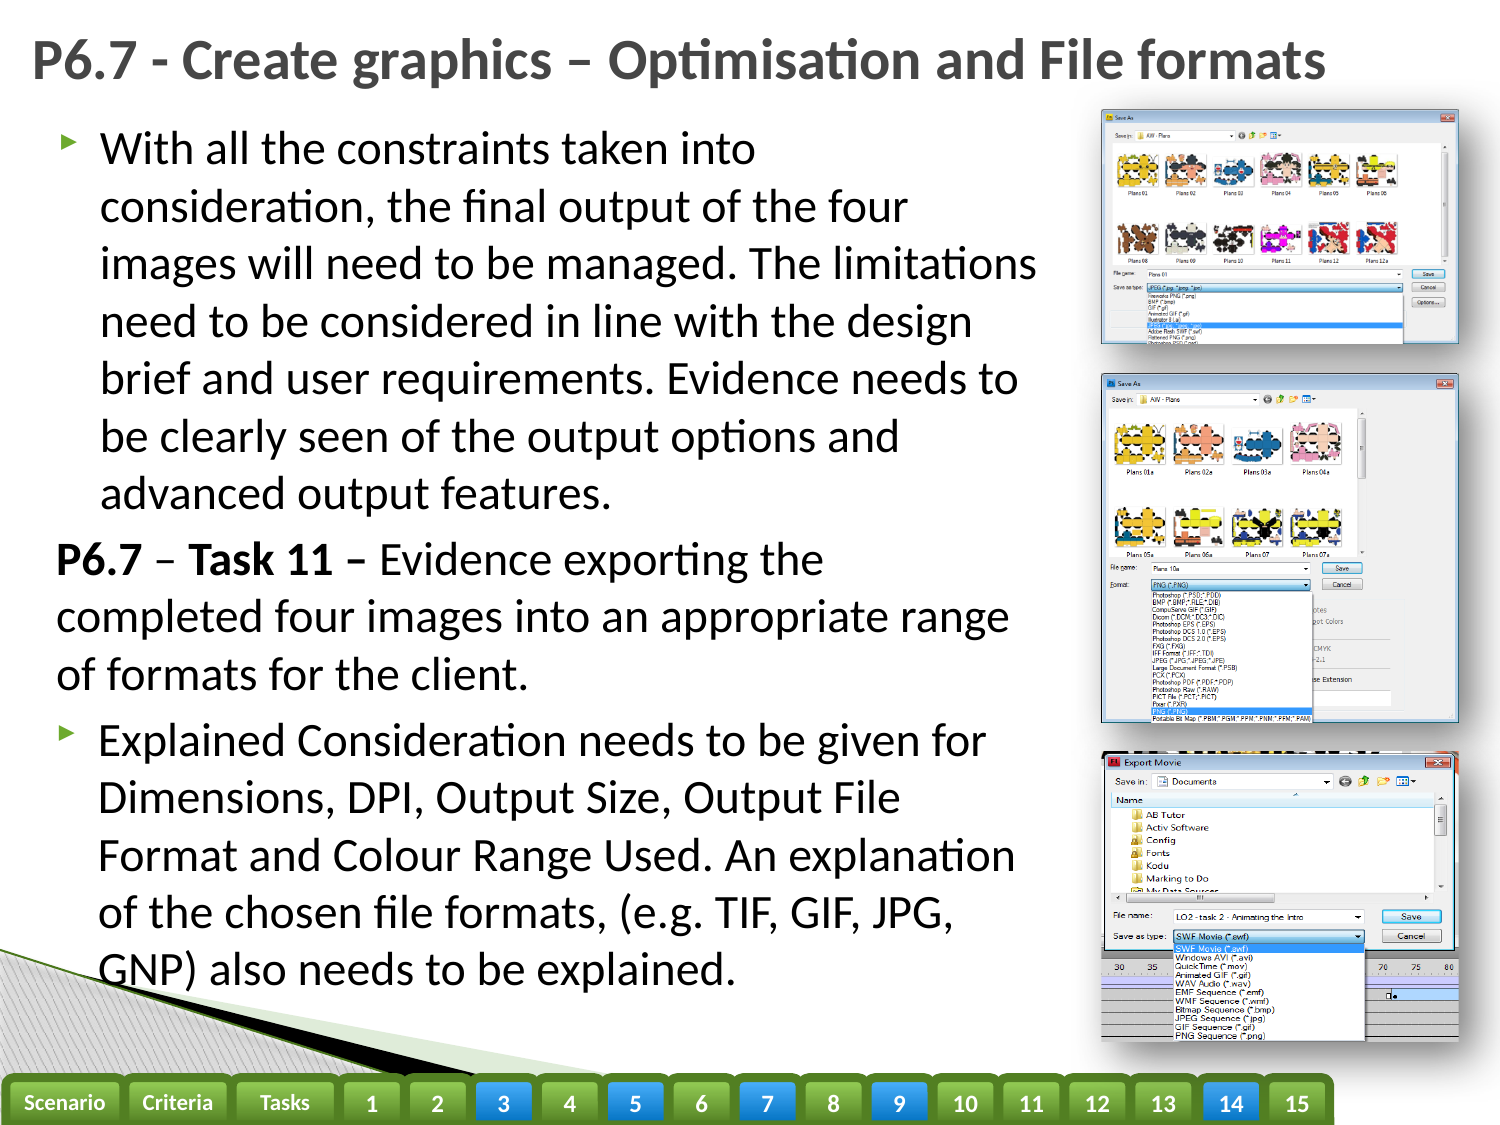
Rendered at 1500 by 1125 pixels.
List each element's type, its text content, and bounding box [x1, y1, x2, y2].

picture [1100, 109, 1459, 344]
picture [1100, 373, 1459, 723]
list With all the constraints taken into consideration, the final output of the four images will need to be managed. The limitations need to be considered in line with the design brief and user requirements. Evidence needs to be clearly seen of the output options and advanced output features. P6.7 – Task 11 – Evidence exporting the completed four images into an appropriate range of formats for the client. Explained Consideration needs to be given for Dimensions, DPI, Output Size, Output File Format and Colour Range Used. An explanation of the chosen file formats, (e.g. TIF, GIF, JPG, GNP) also needs to be explained. [41, 109, 1058, 1024]
picture [1100, 751, 1459, 1042]
text_box P6.7 - Create graphics – Optimisation and File formats [17, 19, 1489, 94]
